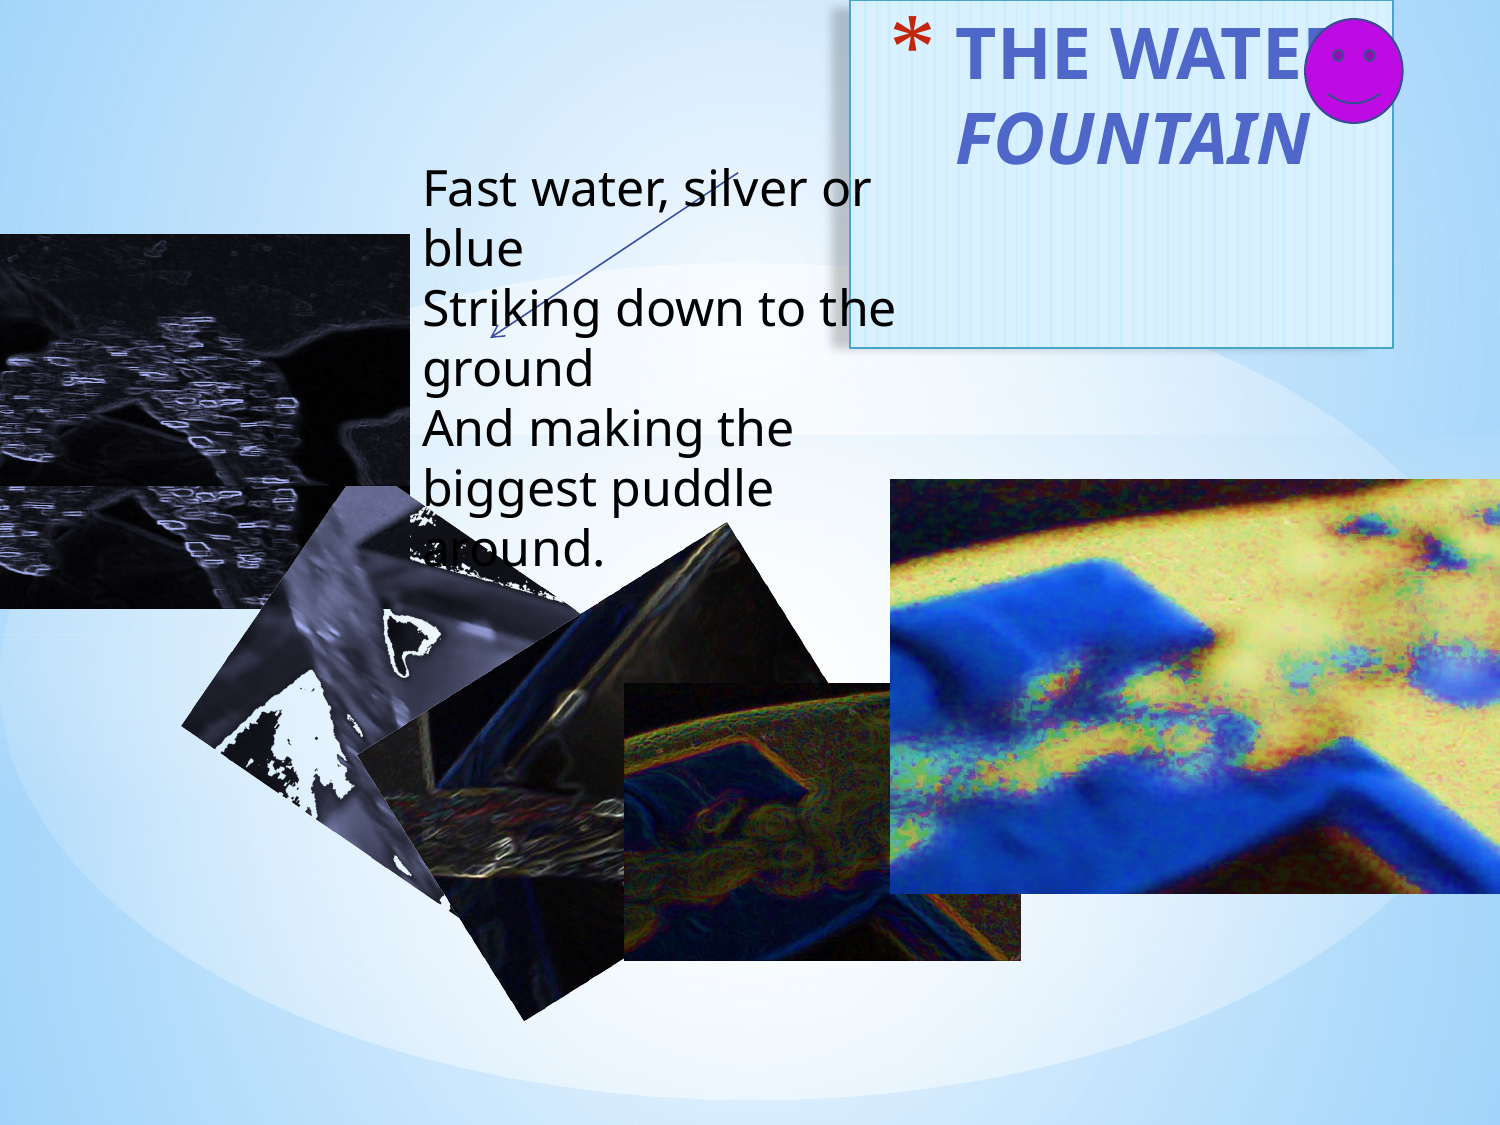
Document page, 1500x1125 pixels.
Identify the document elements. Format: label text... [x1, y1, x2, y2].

text_box Fast water, silver or blue Striking down to the ground And making the biggest puddle around. [407, 148, 939, 584]
title The water Fountain [849, 0, 1394, 349]
picture [0, 233, 1500, 1020]
text_box [1304, 18, 1404, 124]
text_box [489, 172, 739, 339]
